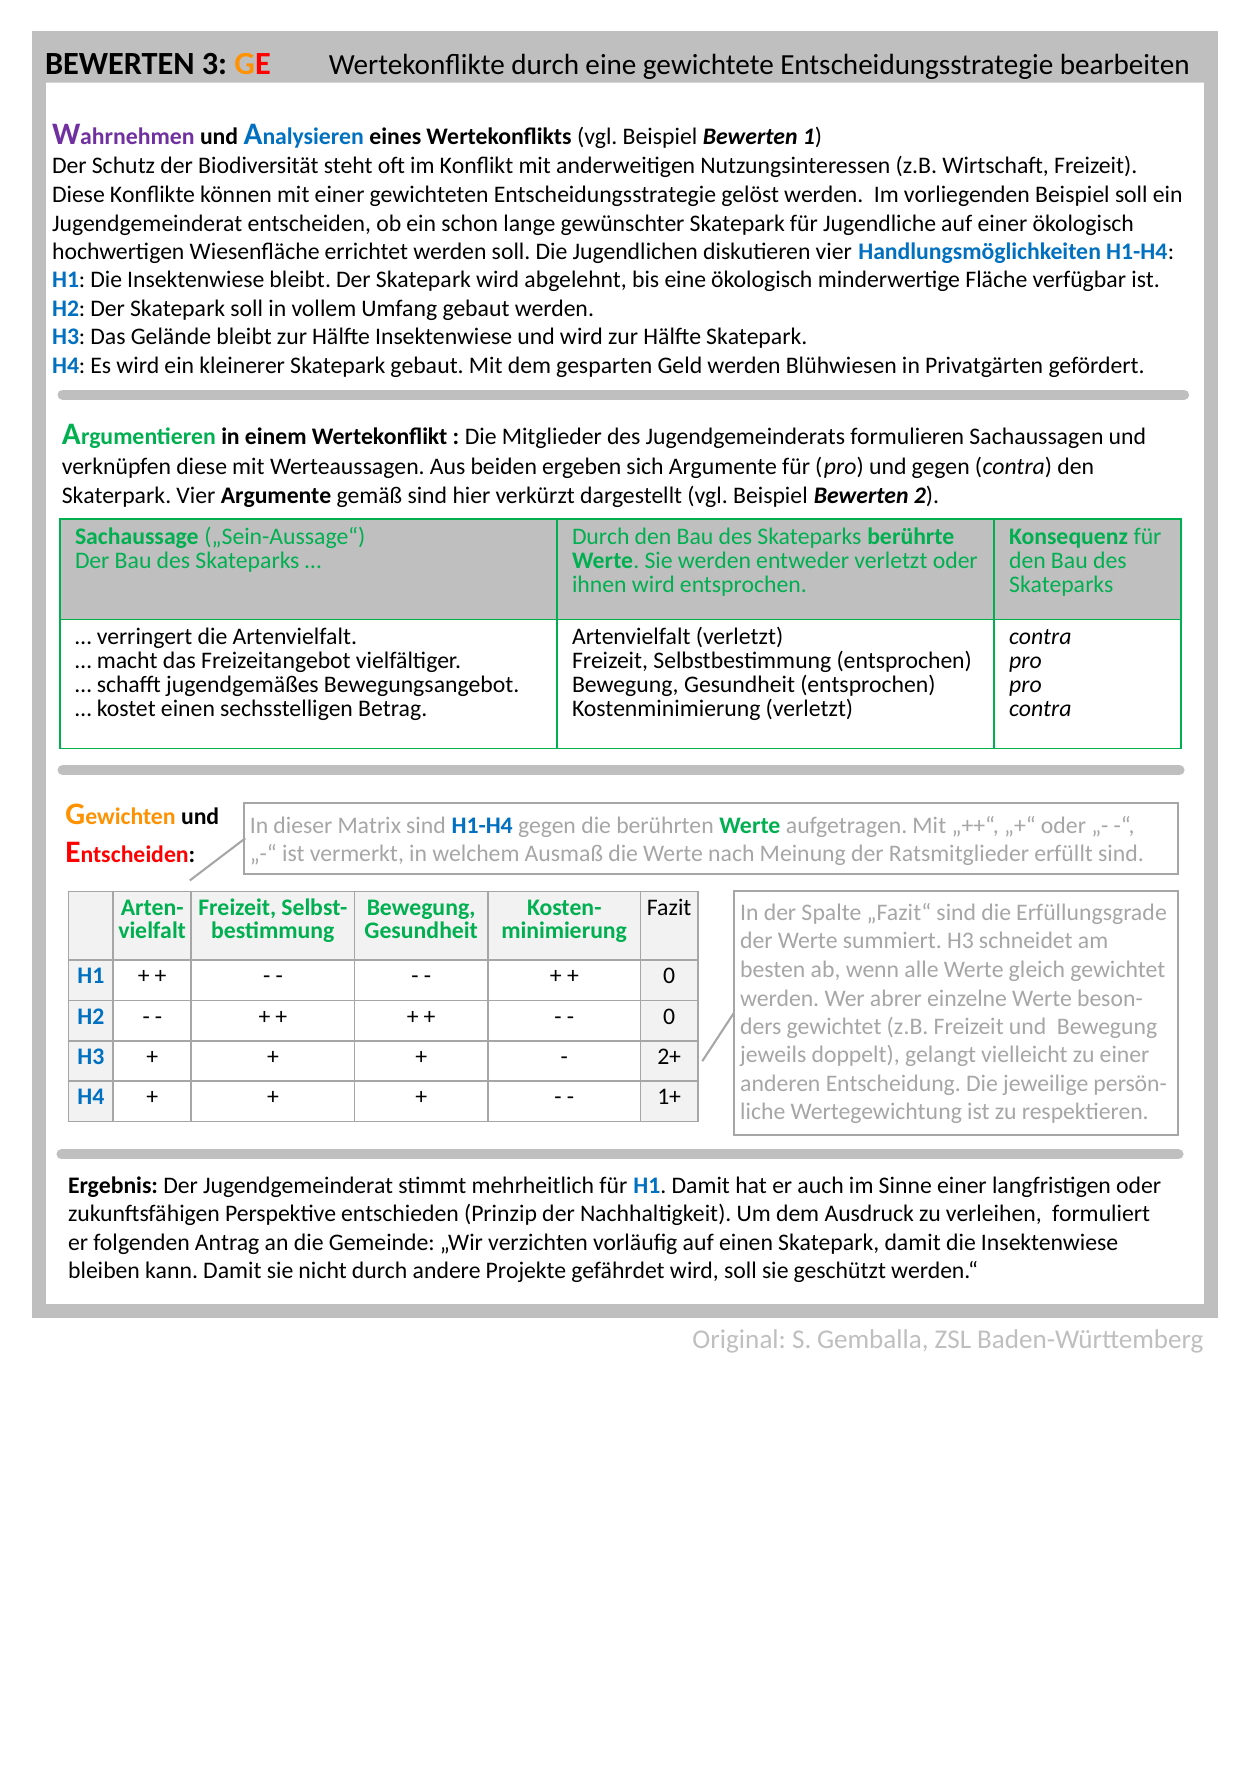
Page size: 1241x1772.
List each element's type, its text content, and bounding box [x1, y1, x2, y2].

text_box Original: S. Gemballa, ZSL Baden-Württemberg [291, 1314, 1219, 1362]
text_box [38, 37, 1212, 1312]
